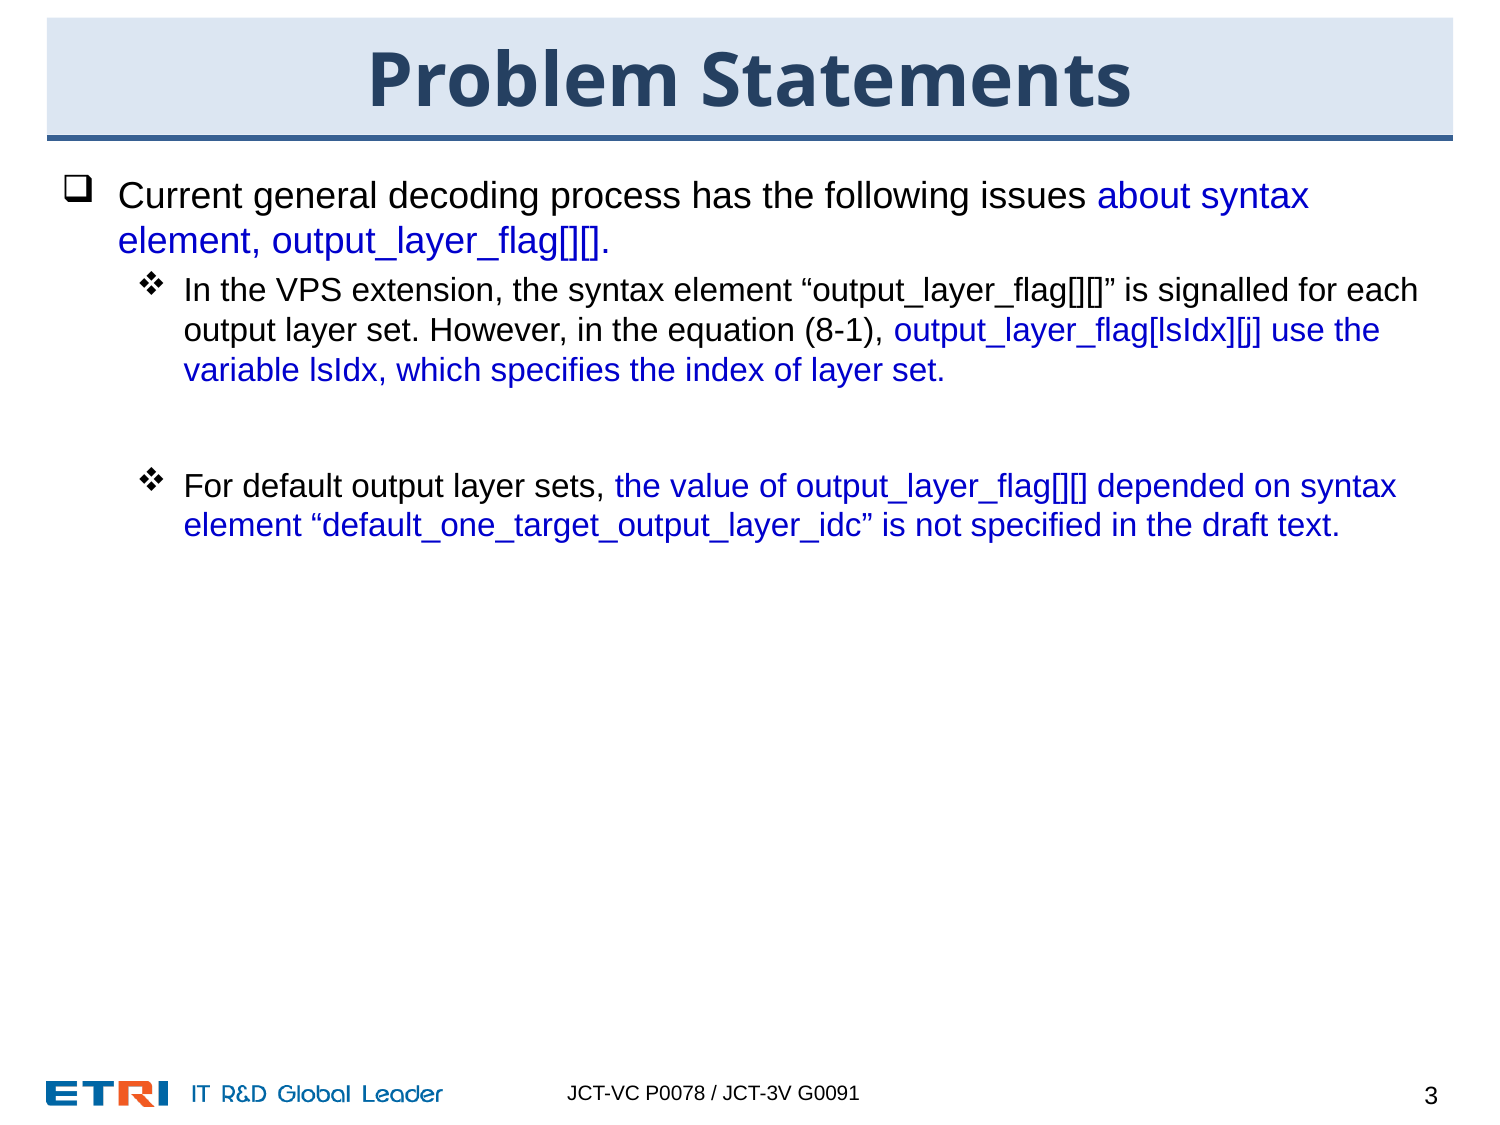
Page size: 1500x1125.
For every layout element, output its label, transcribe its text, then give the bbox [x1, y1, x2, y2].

slide_number 3 [1160, 1072, 1454, 1121]
list Current general decoding process has the following issues about syntax element, output_layer_flag[][]. In the VPS extension, the syntax element “output_layer_flag[][]” is signalled for each output layer set. However, in the equation (8-1), output_layer_flag[lsIdx][j] use the variable lsIdx, which specifies the index of layer set. For default output layer sets, the value of output_layer_flag[][] depended on syntax element “default_one_target_output_layer_idc” is not specified in the draft text. [46, 164, 1454, 1067]
title Problem Statements [46, 17, 1454, 135]
picture [191, 1072, 451, 1120]
picture [46, 1081, 168, 1107]
